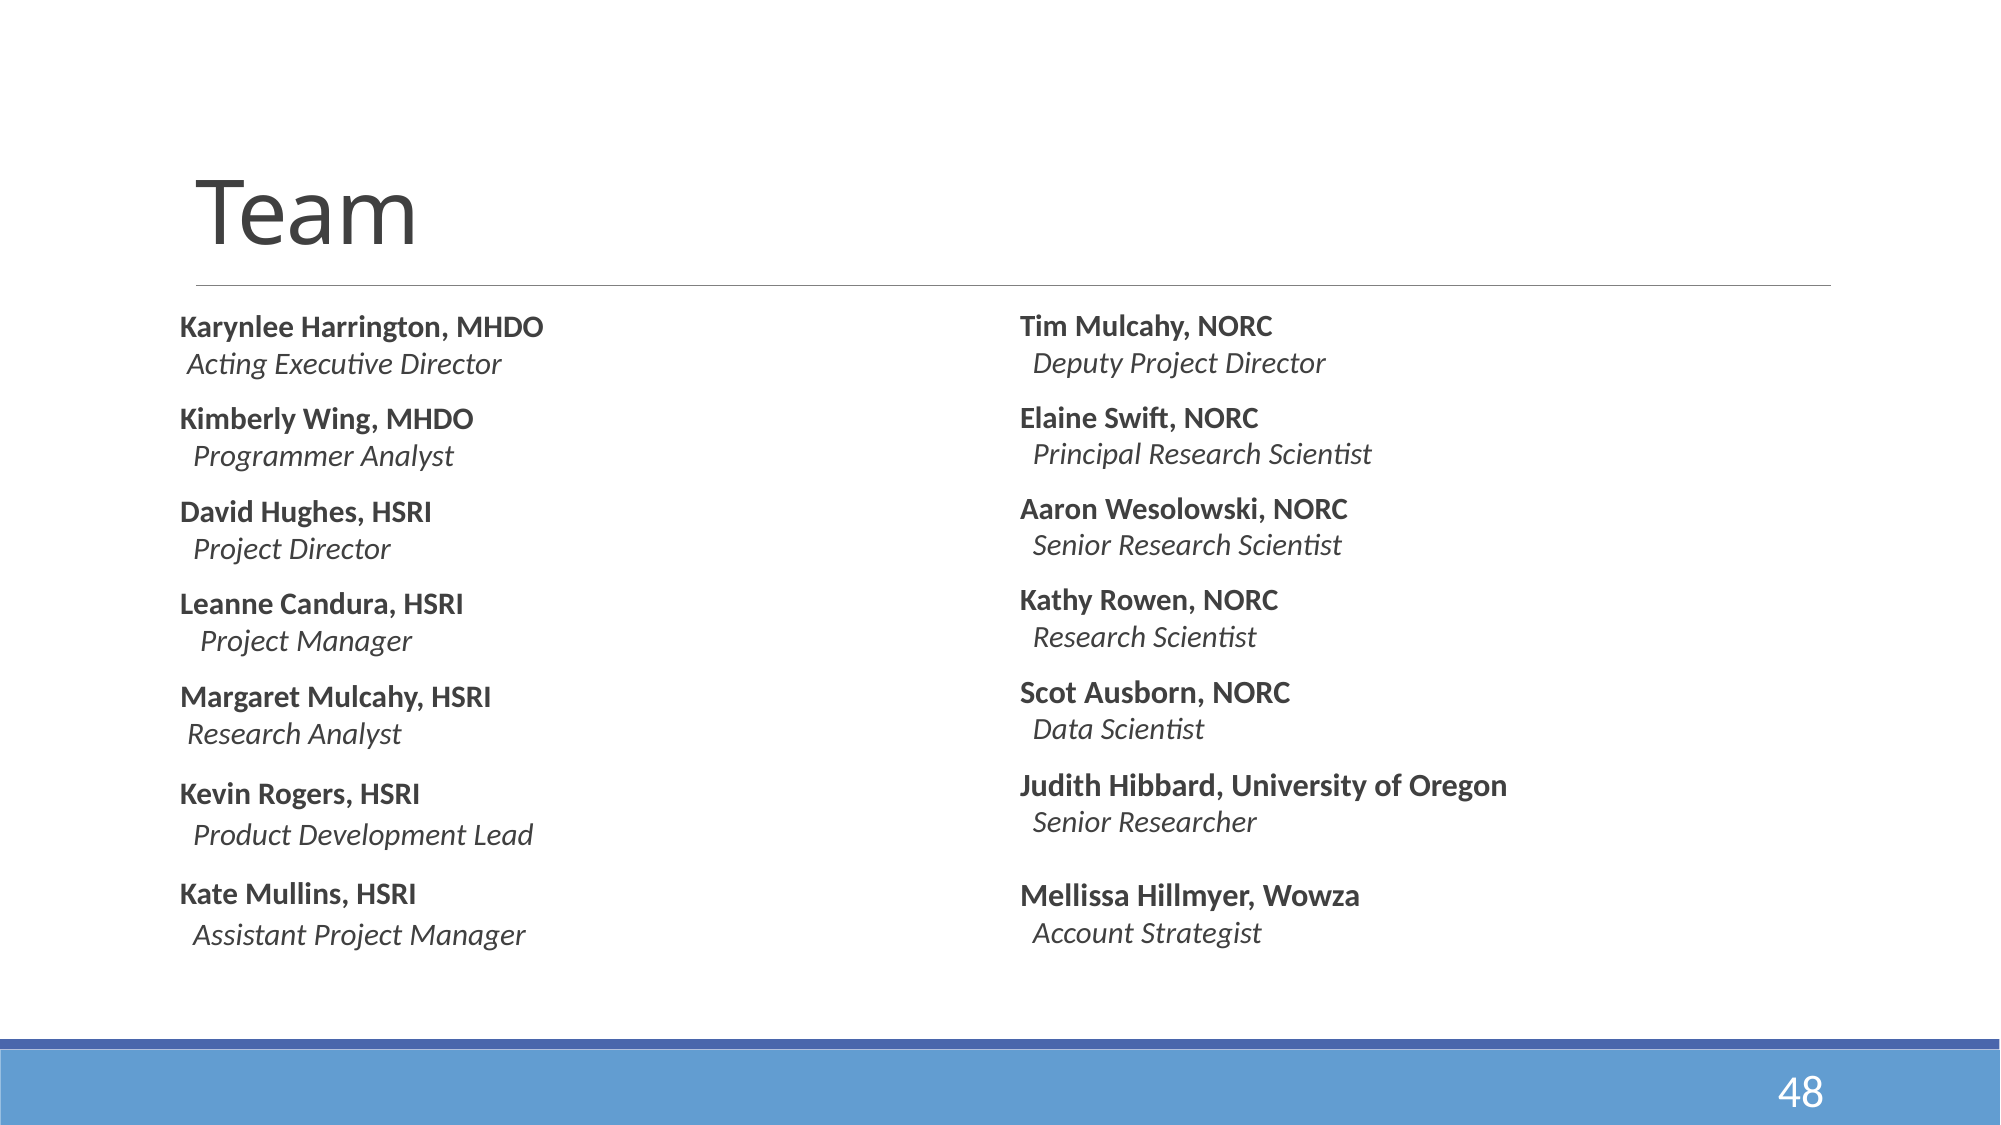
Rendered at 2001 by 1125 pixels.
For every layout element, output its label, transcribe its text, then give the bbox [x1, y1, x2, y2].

slide_number 48 [1624, 1059, 1840, 1120]
list Tim Mulcahy, NORC Deputy Project Director Elaine Swift, NORC Principal Research Scientist Aaron Wesolowski, NORC Senior Research Scientist Kathy Rowen, NORC Research Scientist Scot Ausborn, NORC Data Scientist Judith Hibbard, University of Oregon Senior Researcher Mellissa Hillmyer, Wowza Account Strategist [1020, 302, 1830, 963]
list Karynlee Harrington, MHDO Acting Executive Director Kimberly Wing, MHDO Programmer Analyst David Hughes, HSRI Project Director Leanne Candura, HSRI Project Manager Margaret Mulcahy, HSRI Research Analyst Kevin Rogers, HSRI Product Development Lead Kate Mullins, HSRI Assistant Project Manager [180, 302, 990, 963]
title Team [180, 32, 1830, 271]
